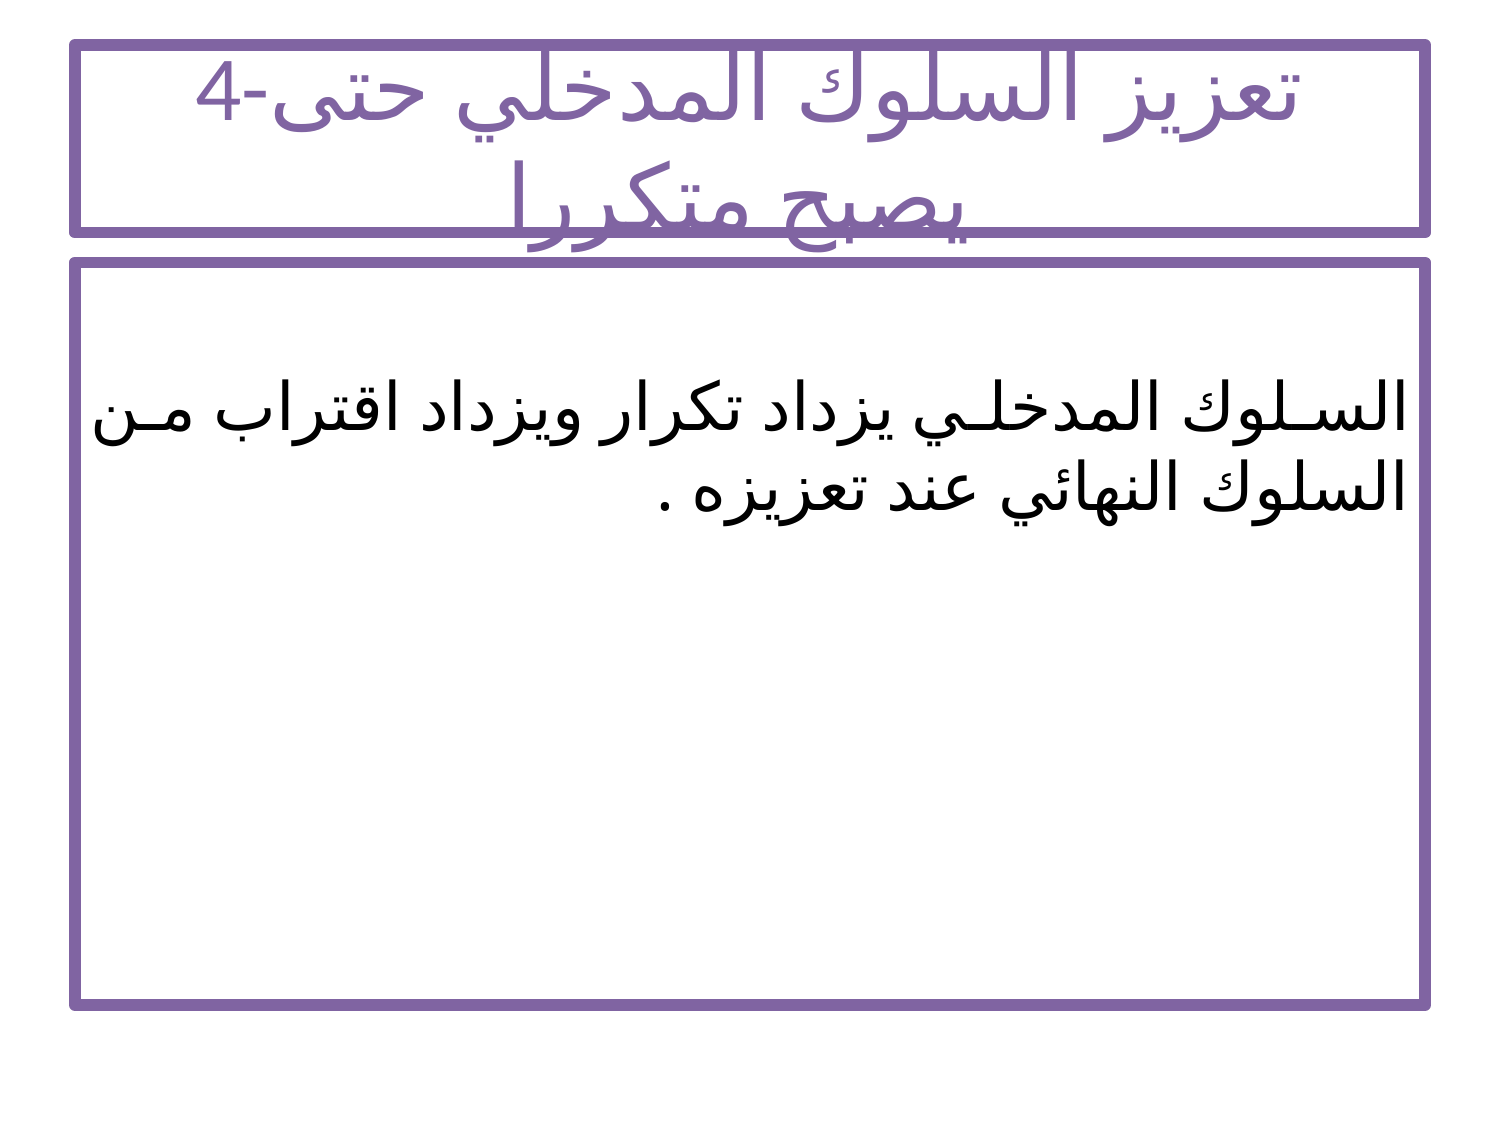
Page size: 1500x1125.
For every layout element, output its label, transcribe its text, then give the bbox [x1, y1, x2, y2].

list السلوك المدخلي يزداد تكرار ويزداد اقتراب من السلوك النهائي عند تعزيزه . [75, 262, 1425, 1005]
title 4-تعزيز السلوك المدخلي حتى يصبح متكررا [75, 45, 1425, 233]
